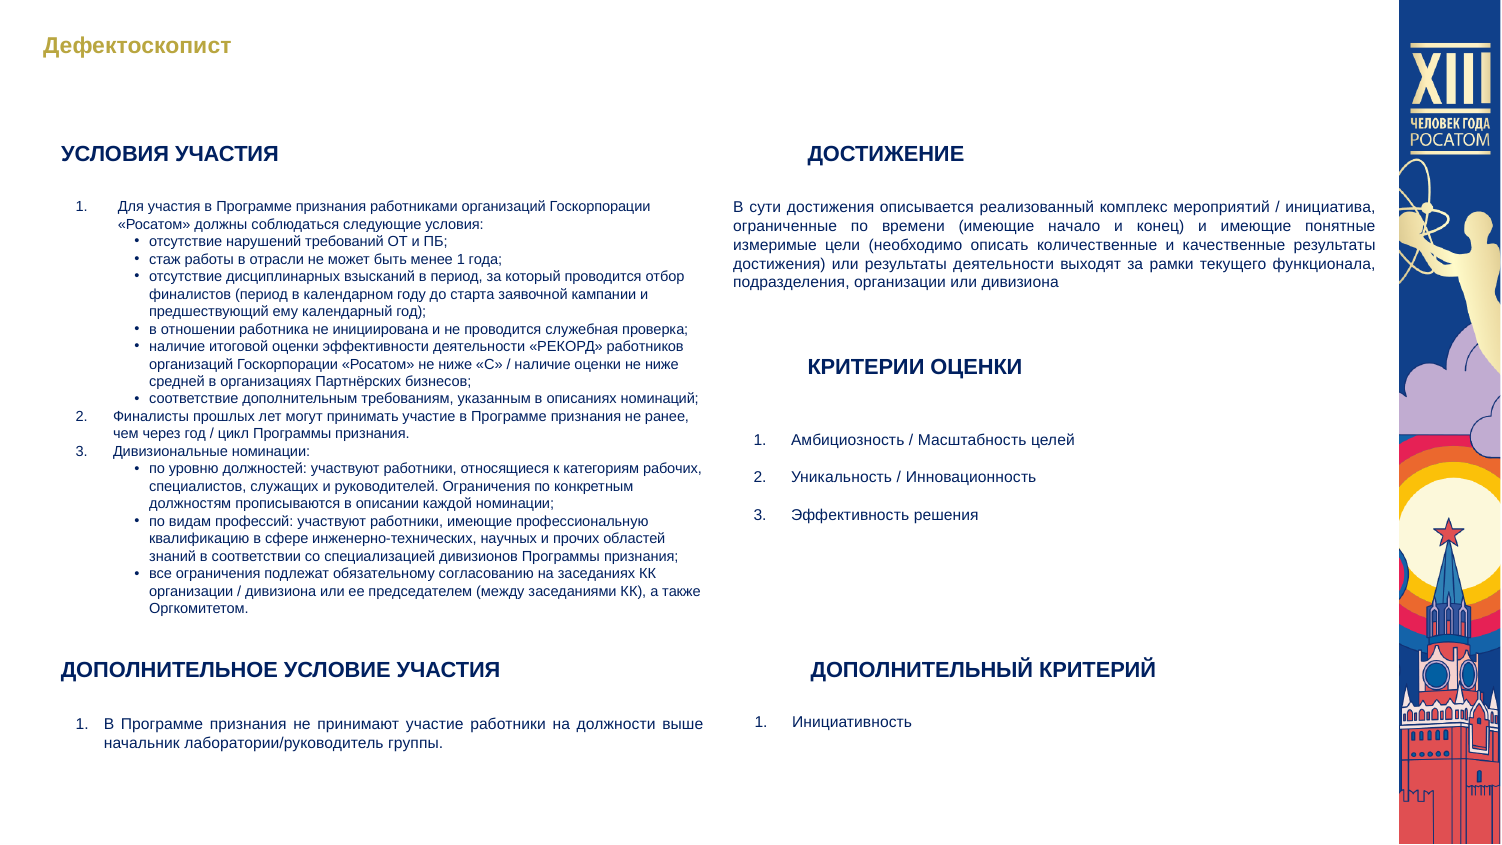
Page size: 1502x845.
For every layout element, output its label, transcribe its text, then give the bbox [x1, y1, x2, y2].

text_box Для участия в Программе признания работниками организаций Госкорпорации «Росатом» должны соблюдаться следующие условия: отсутствие нарушений требований ОТ и ПБ; стаж работы в отрасли не может быть менее 1 года; отсутствие дисциплинарных взысканий в период, за который проводится отбор финалистов (период в календарном году до старта заявочной кампании и предшествующий ему календарный год); в отношении работника не инициирована и не проводится служебная проверка; наличие итоговой оценки эффективности деятельности «РЕКОРД» работников организаций Госкорпорации «Росатом» не ниже «С» / наличие оценки не ниже средней в организациях Партнёрских бизнесов; соответствие дополнительным требованиям, указанным в описаниях номинаций; Финалисты прошлых лет могут принимать участие в Программе признания не ранее, чем через год / цикл Программы признания. Дивизиональные номинации: по уровню должностей: участвуют работники, относящиеся к категориям рабочих, специалистов, служащих и руководителей. Ограничения по конкретным должностям прописываются в описании каждой номинации; по видам профессий: участвуют работники, имеющие профессиональную квалификацию в сфере инженерно-технических, научных и прочих областей знаний в соответствии со специализацией дивизионов Программы признания; все ограничения подлежат обязательному согласованию на заседаниях КК организации / дивизиона или ее председателем (между заседаниями КК), а также Оргкомитетом. [60, 189, 727, 625]
text_box УСЛОВИЯ УЧАСТИЯ [60, 126, 411, 169]
text_box В сути достижения описывается реализованный комплекс мероприятий / инициатива, ограниченные по времени (имеющие начало и конец) и имеющие понятные измеримые цели (необходимо описать количественные и качественные результаты достижения) или результаты деятельности выходят за рамки текущего функционала, подразделения, организации или дивизиона [718, 189, 1391, 299]
text_box ДОСТИЖЕНИЕ [807, 126, 1158, 168]
text_box ДОПОЛНИТЕЛЬНЫЙ КРИТЕРИЙ [810, 642, 1303, 701]
text_box Дефектоскопист [28, 23, 1402, 66]
text_box В Программе признания не принимают участие работники на должности выше начальник лаборатории/руководитель группы. [60, 707, 719, 760]
text_box ДОПОЛНИТЕЛЬНОЕ УСЛОВИЕ УЧАСТИЯ [60, 642, 652, 684]
text_box Инициативность [739, 704, 1391, 776]
text_box Амбициозность / Масштабность целей Уникальность / Инновационность Эффективность решения [738, 422, 1390, 531]
text_box КРИТЕРИИ ОЦЕНКИ [807, 339, 1158, 381]
picture [0, 0, 1501, 844]
